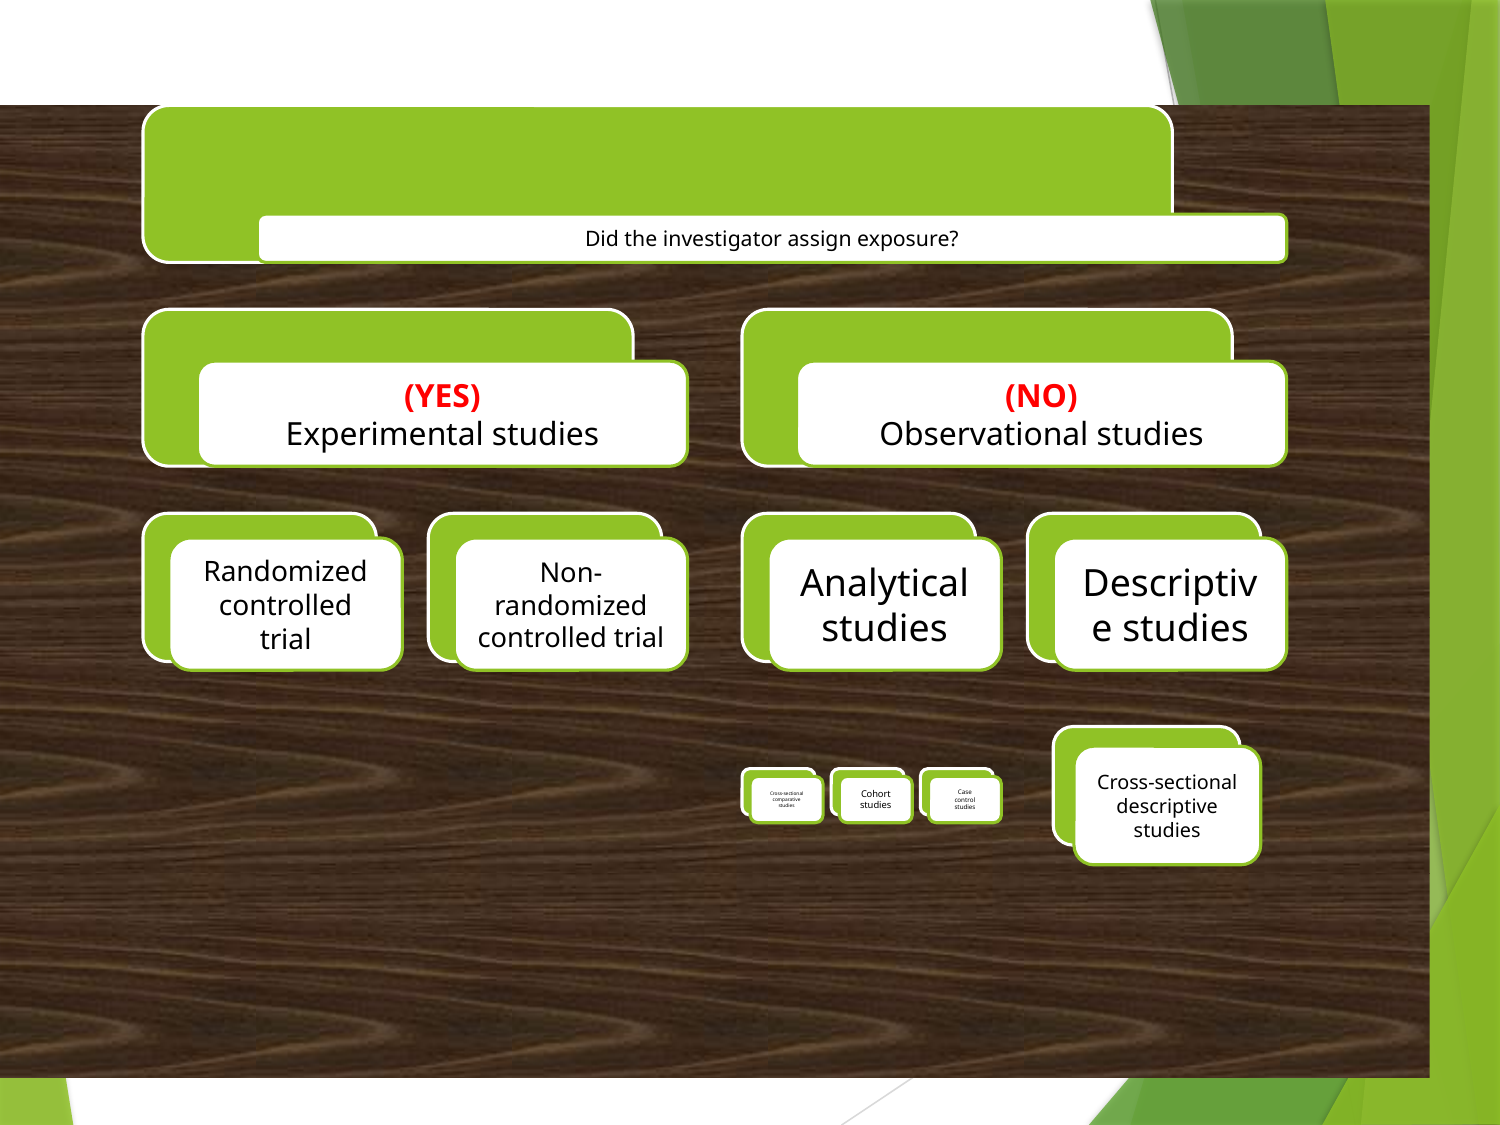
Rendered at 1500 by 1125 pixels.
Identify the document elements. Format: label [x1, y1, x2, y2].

list [0, 104, 1431, 1079]
